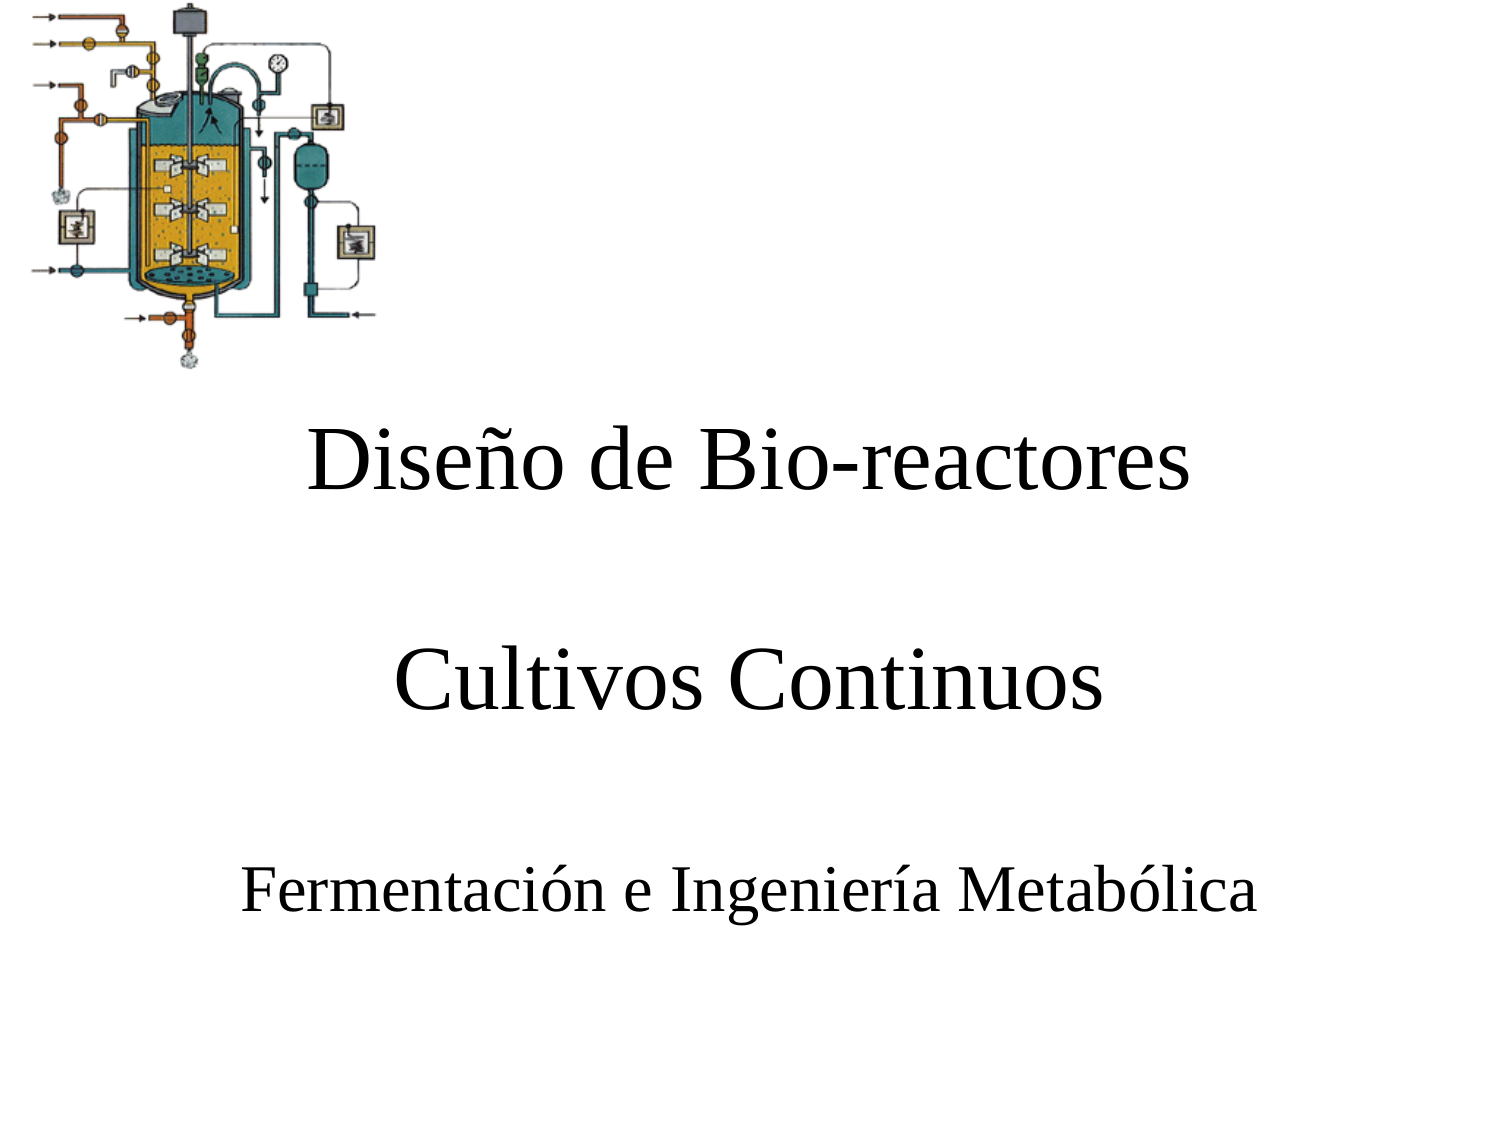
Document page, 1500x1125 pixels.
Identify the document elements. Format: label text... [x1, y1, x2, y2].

title Diseño de Bio-reactores Cultivos Continuos [112, 468, 1388, 657]
picture [24, 0, 390, 376]
subtitle Fermentación e Ingeniería Metabólica [224, 837, 1276, 1125]
